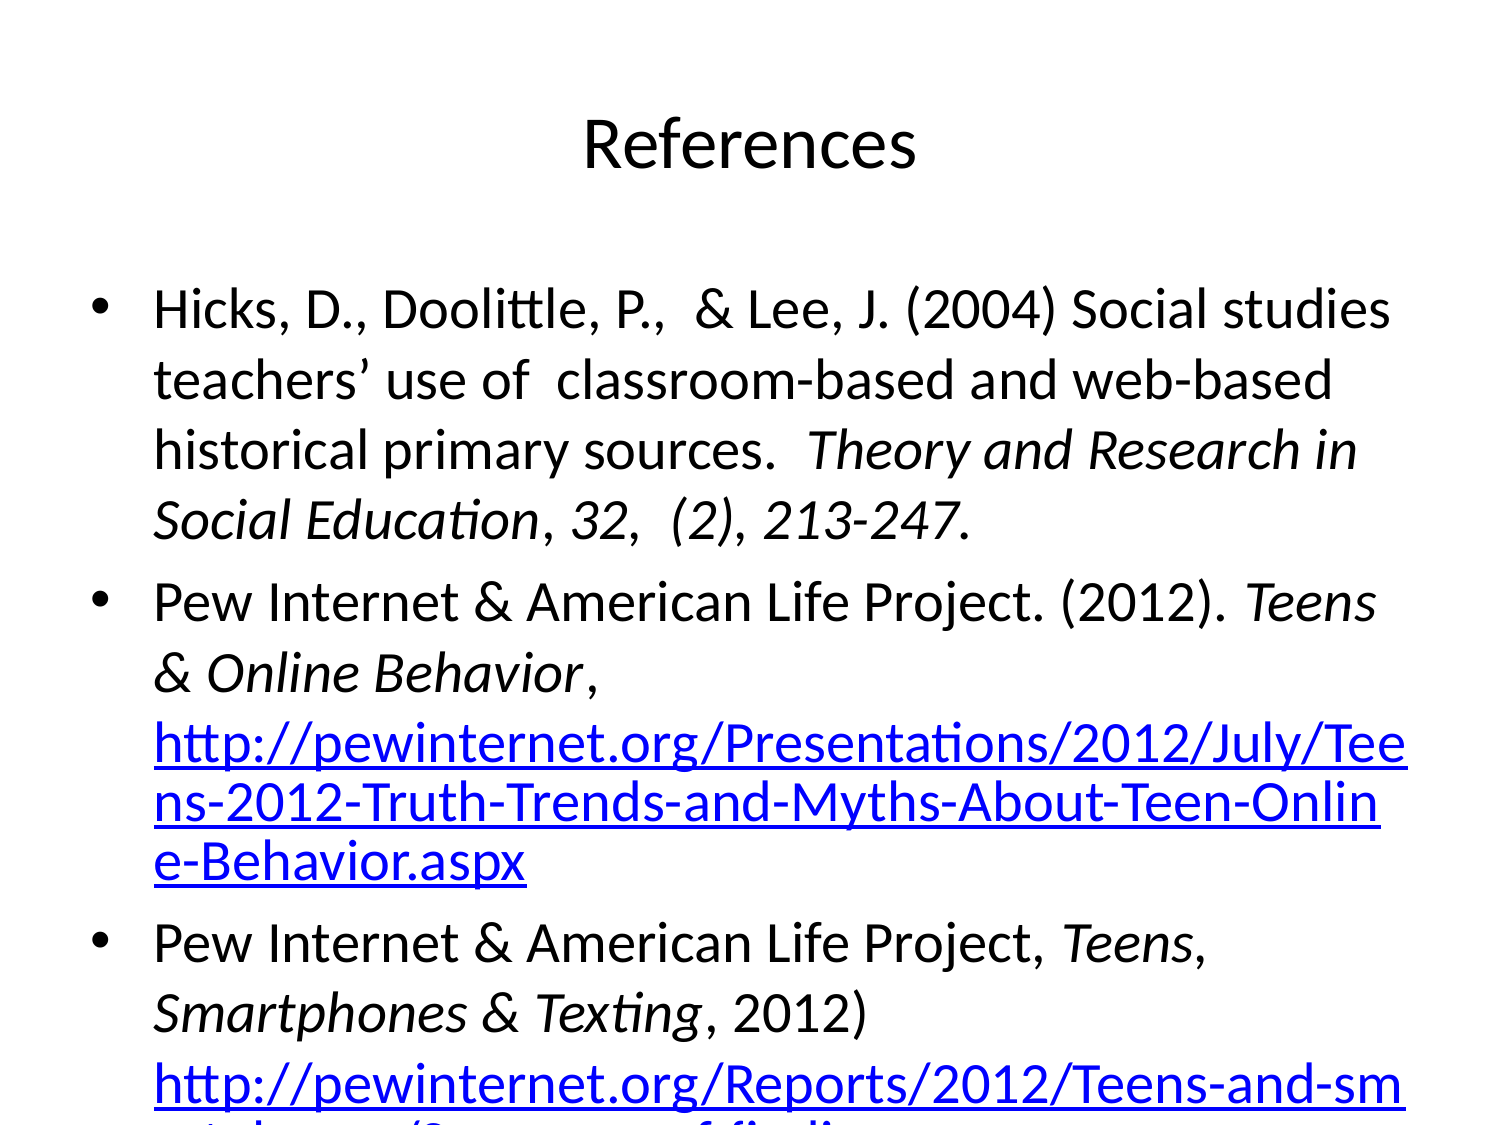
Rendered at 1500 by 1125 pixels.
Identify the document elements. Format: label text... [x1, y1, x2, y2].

title References [75, 45, 1425, 233]
list Hicks, D., Doolittle, P., & Lee, J. (2004) Social studies teachers’ use of classroom-based and web-based historical primary sources. Theory and Research in Social Education, 32, (2), 213-247. Pew Internet & American Life Project. (2012). Teens & Online Behavior, http://pewinternet.org/Presentations/2012/July/Teens-2012-Truth-Trends-and-Myths-About-Teen-Online-Behavior.aspx Pew Internet & American Life Project, Teens, Smartphones & Texting, 2012) http://pewinternet.org/Reports/2012/Teens-and-smartphones/Summary-of-findings.aspx [75, 262, 1425, 1005]
